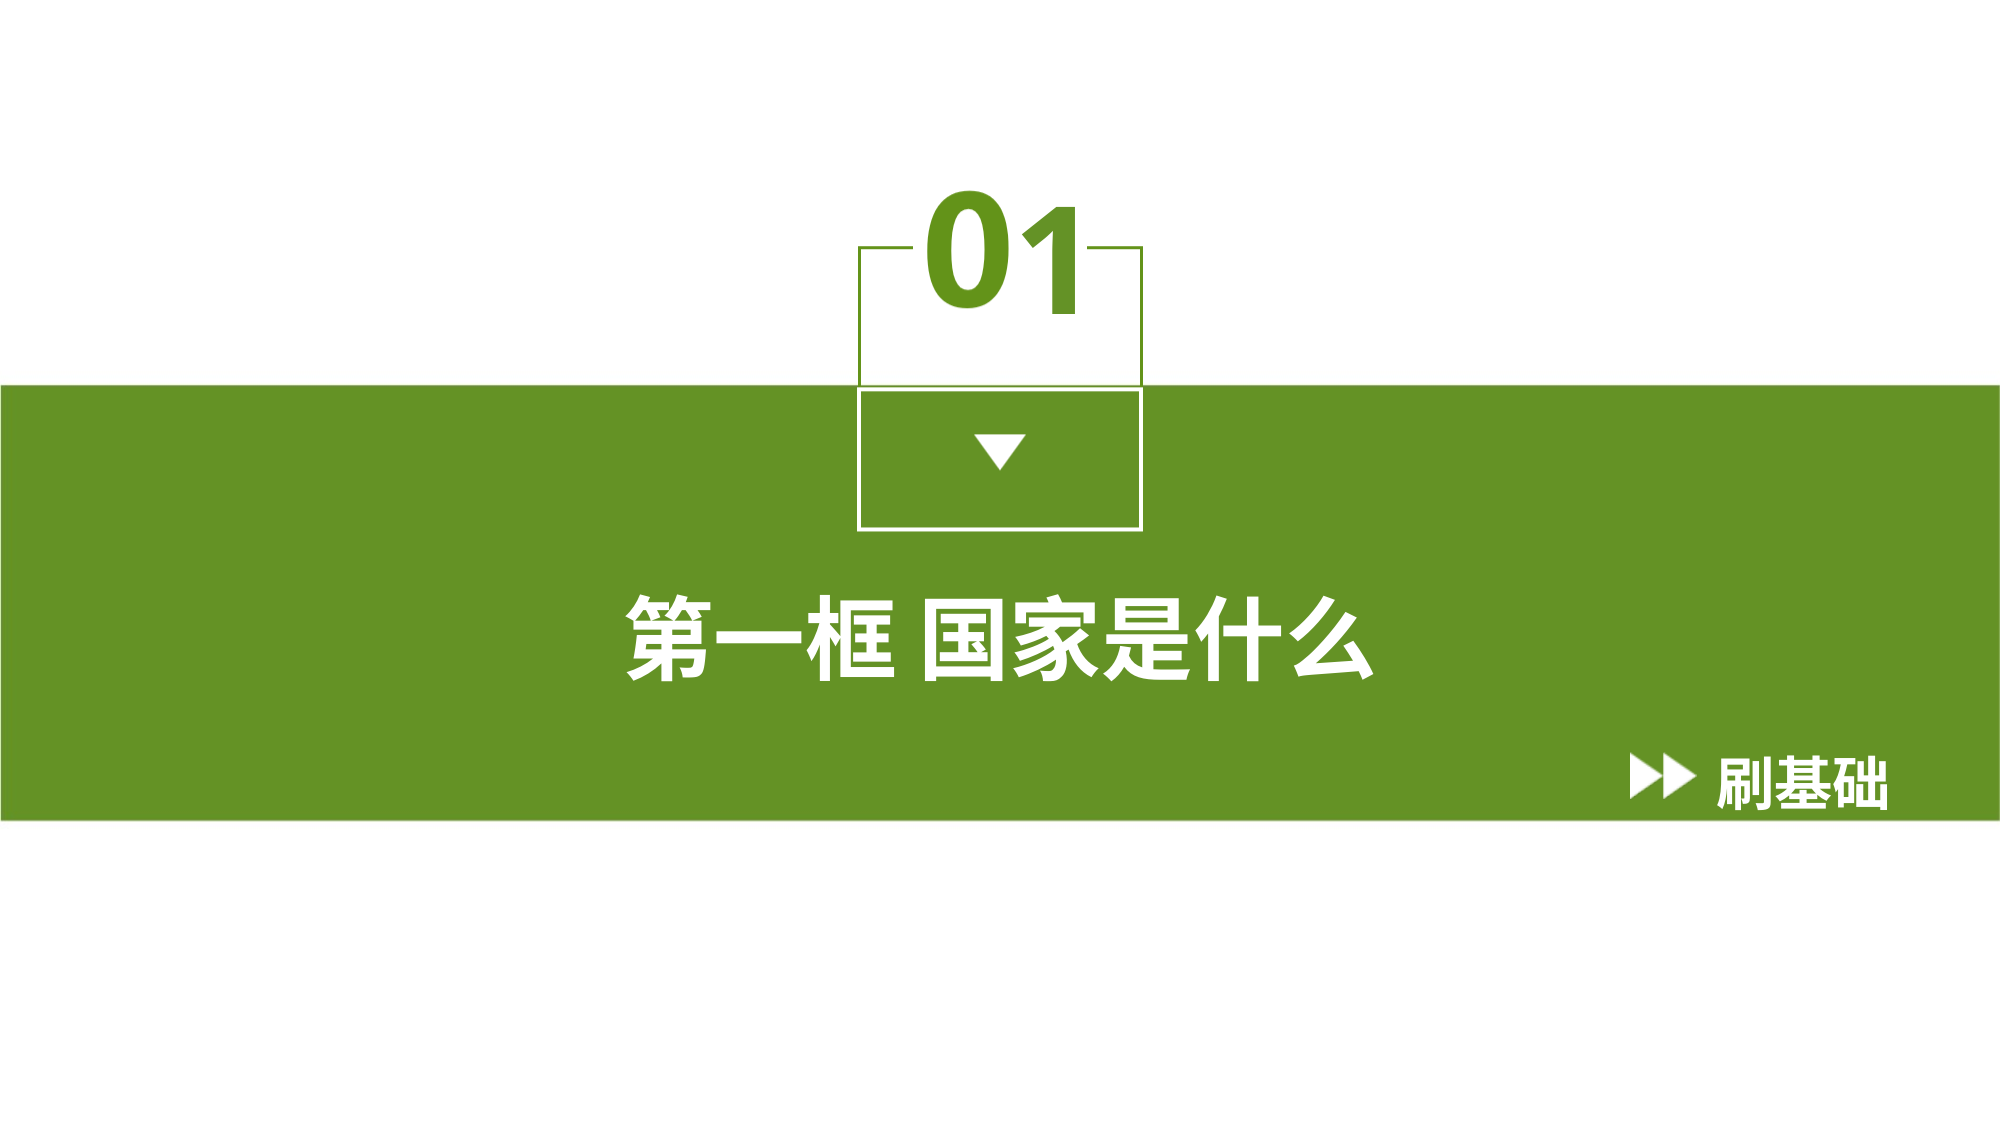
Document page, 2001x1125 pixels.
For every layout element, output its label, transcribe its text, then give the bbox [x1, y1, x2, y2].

text_box 1 [1013, 156, 1173, 353]
picture [0, 699, 2000, 1125]
picture [0, 0, 2000, 572]
text_box 第一框 国家是什么 [0, 572, 2000, 699]
text_box 刷基础 [1715, 718, 1997, 812]
